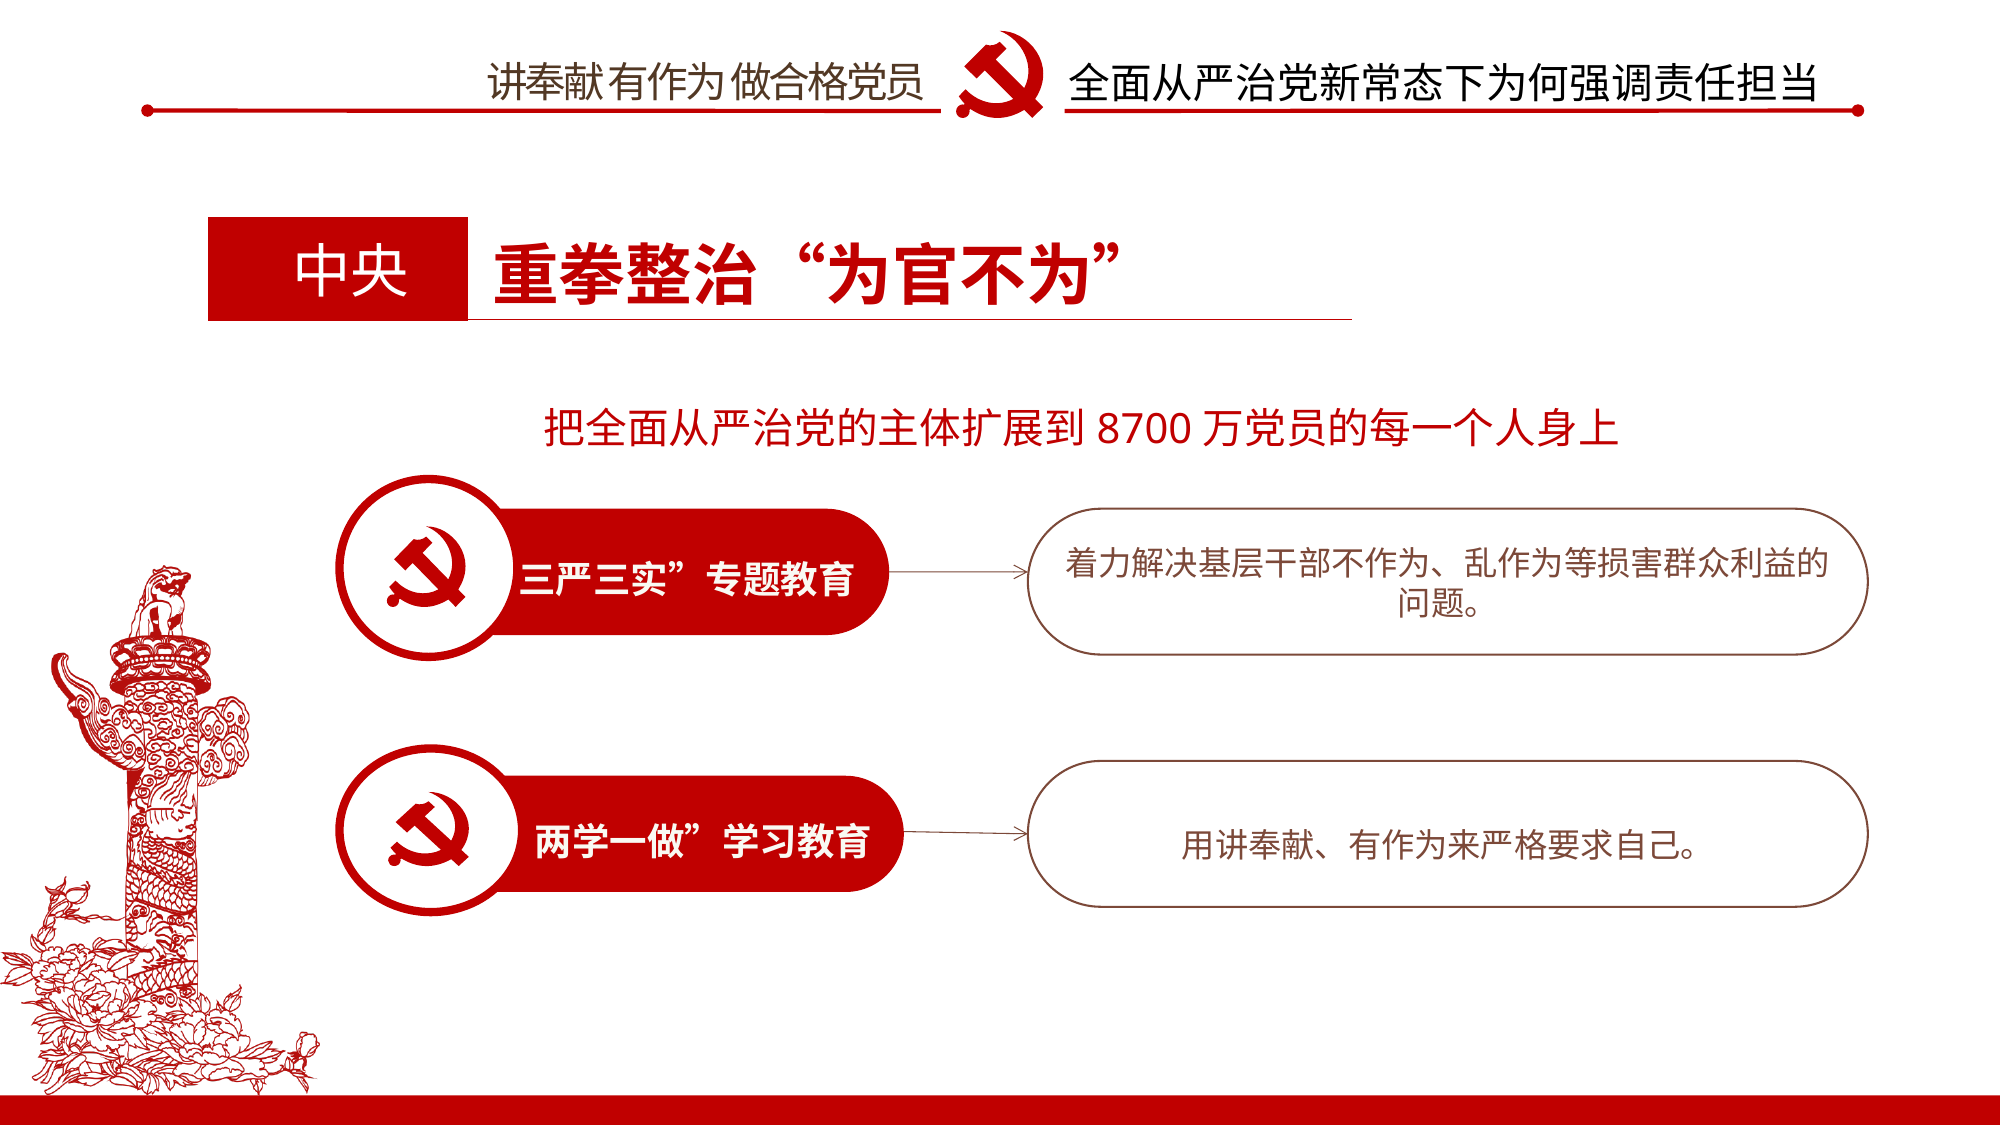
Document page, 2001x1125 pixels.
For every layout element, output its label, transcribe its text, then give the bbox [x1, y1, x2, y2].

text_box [339, 748, 904, 913]
text_box 用讲奉献、有作为来严格要求自己。 [1026, 759, 1869, 908]
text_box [339, 478, 890, 657]
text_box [209, 217, 493, 320]
text_box 重拳整治“为官不为” [493, 244, 1331, 302]
text_box 全面从严治党新常态下为何强调责任担当 [1053, 49, 1955, 115]
picture [0, 565, 320, 1096]
text_box 把全面从严治党的主体扩展到8700万党员的每一个人身上 [529, 369, 1635, 460]
text_box 着力解决基层干部不作为、乱作为等损害群众利益的问题。 [1026, 507, 1869, 656]
